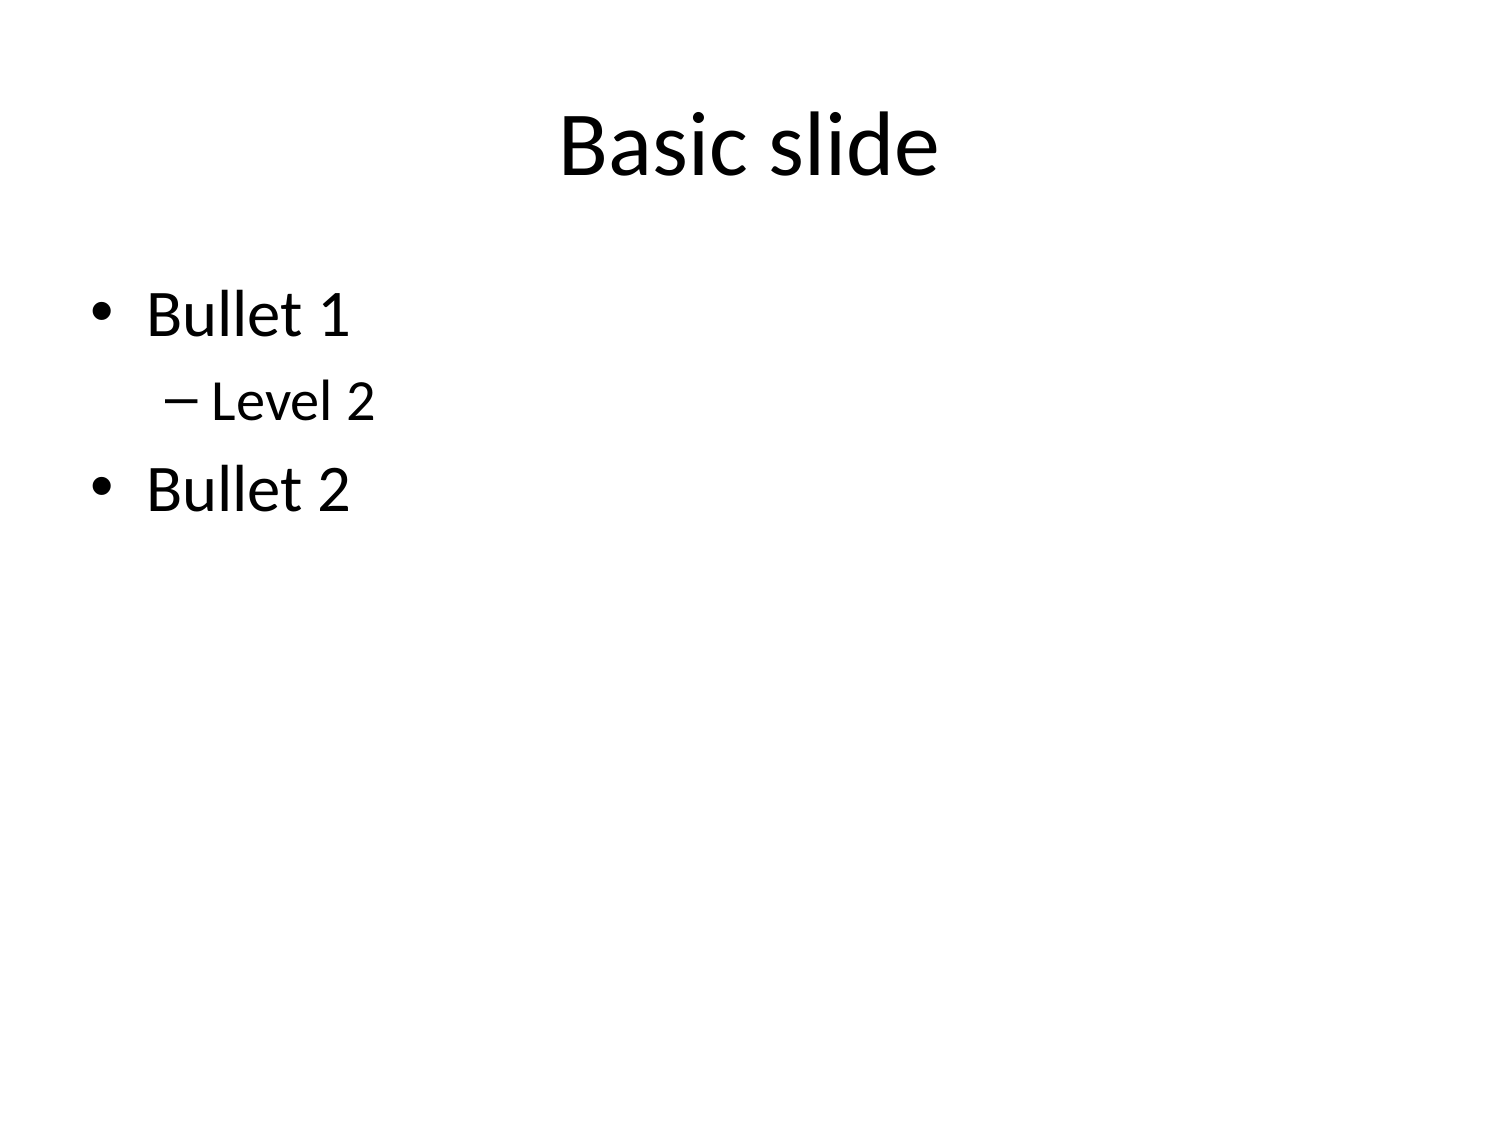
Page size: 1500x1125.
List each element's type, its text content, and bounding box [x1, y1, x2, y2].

list Bullet 1 Level 2 Bullet 2 [75, 262, 1425, 1005]
title Basic slide [75, 45, 1425, 233]
